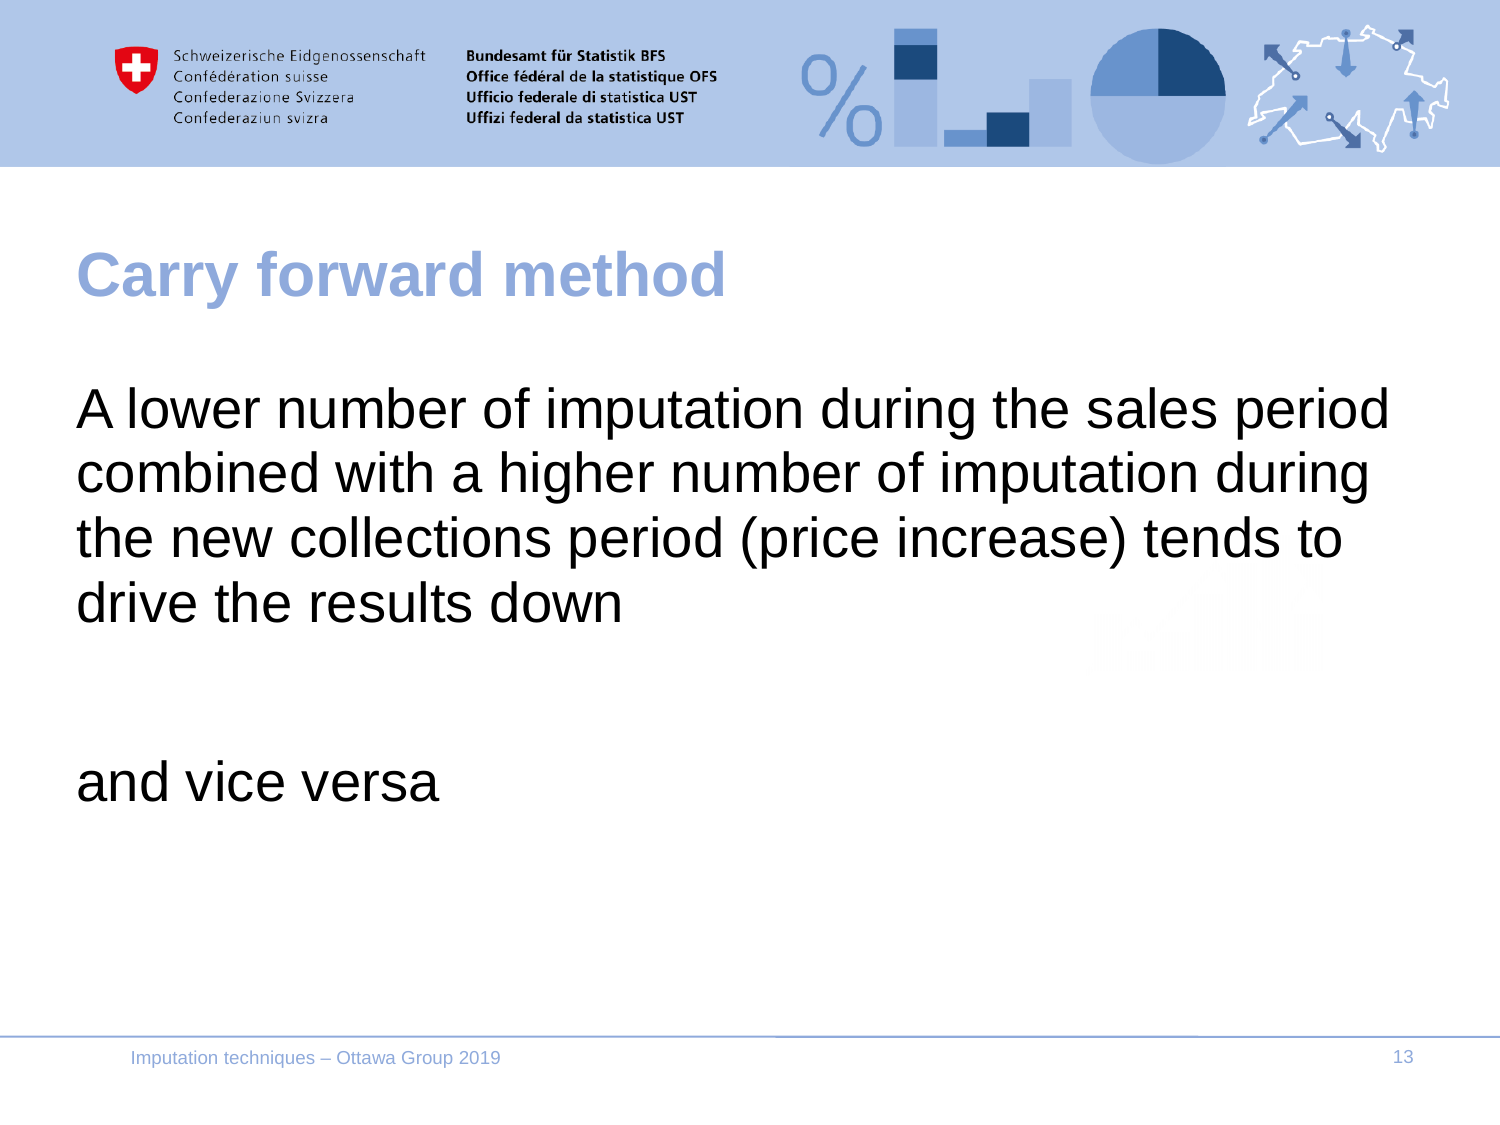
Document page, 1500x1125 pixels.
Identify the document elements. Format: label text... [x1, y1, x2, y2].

list A lower number of imputation during the sales period combined with a higher number of imputation during the new collections period (price increase) tends to drive the results down and vice versa [76, 374, 1417, 817]
title Carry forward method [76, 233, 1414, 310]
picture [0, 0, 1500, 167]
